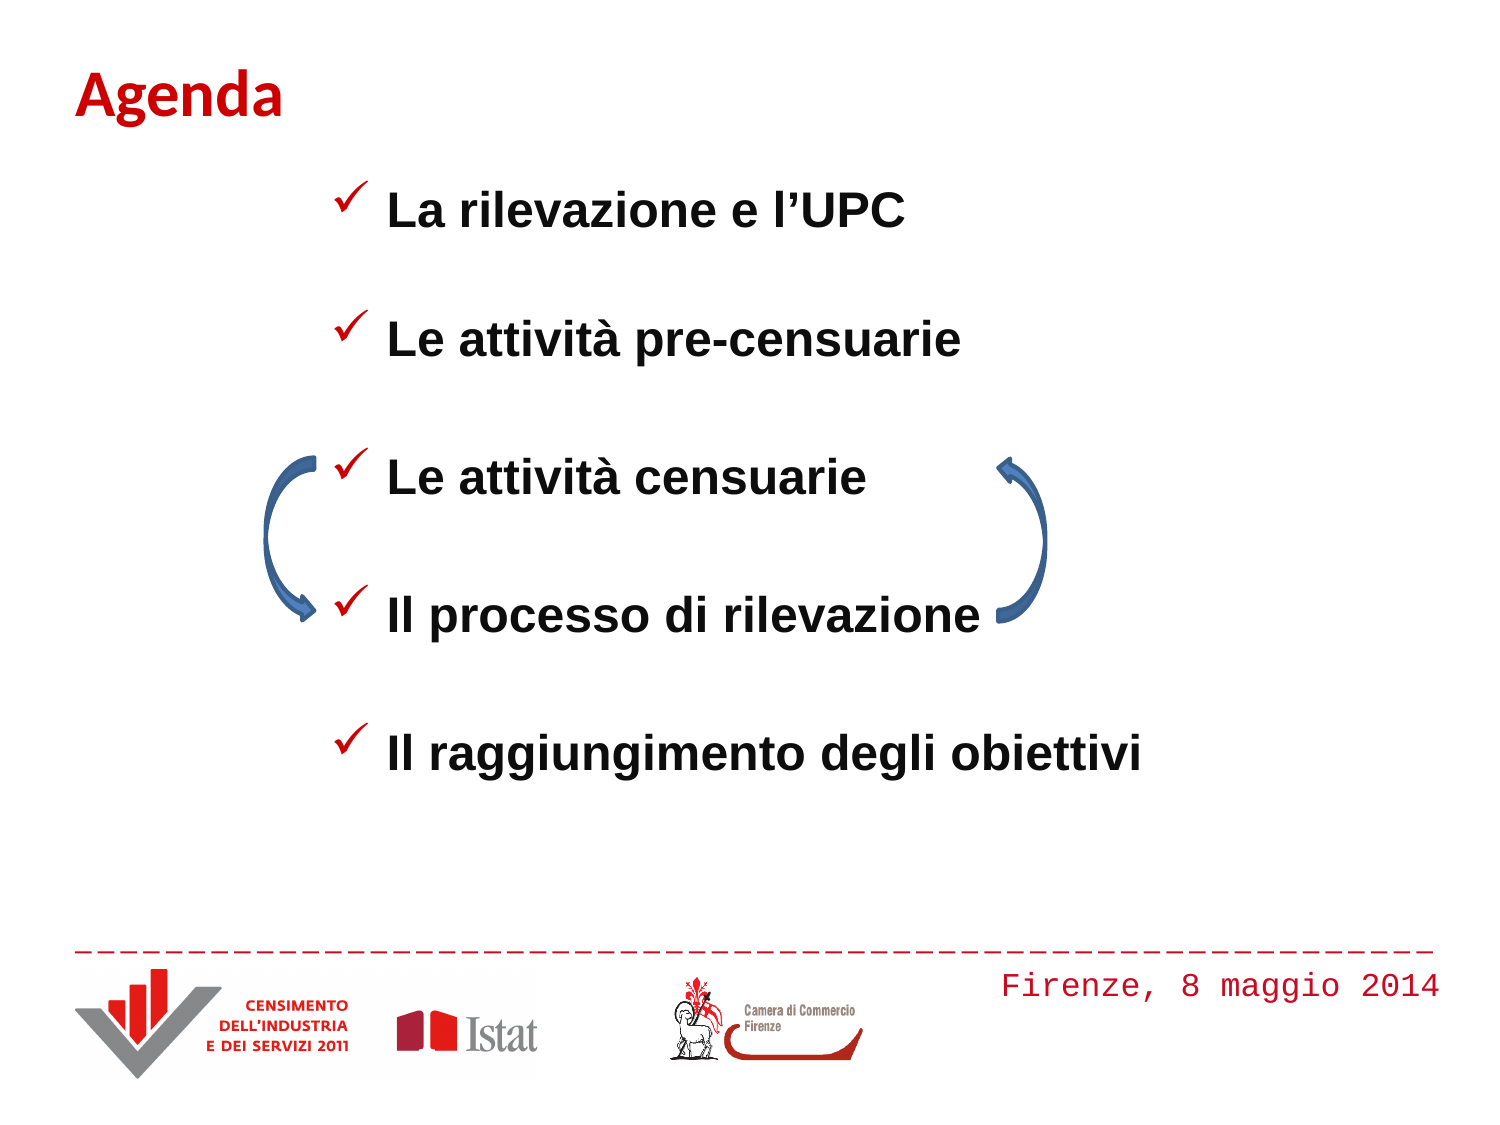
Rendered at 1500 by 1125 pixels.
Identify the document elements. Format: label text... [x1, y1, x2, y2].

text_box Agenda [75, 54, 1294, 125]
text_box La rilevazione e l’UPC Le attività pre-censuarie Le attività censuarie Il processo di rilevazione Il raggiungimento degli obiettivi [315, 160, 1447, 788]
text_box Firenze, 8 maggio 2014 [986, 955, 1471, 1011]
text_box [667, 975, 864, 1063]
picture [74, 969, 538, 1082]
text_box [996, 456, 1048, 624]
text_box [263, 455, 317, 623]
